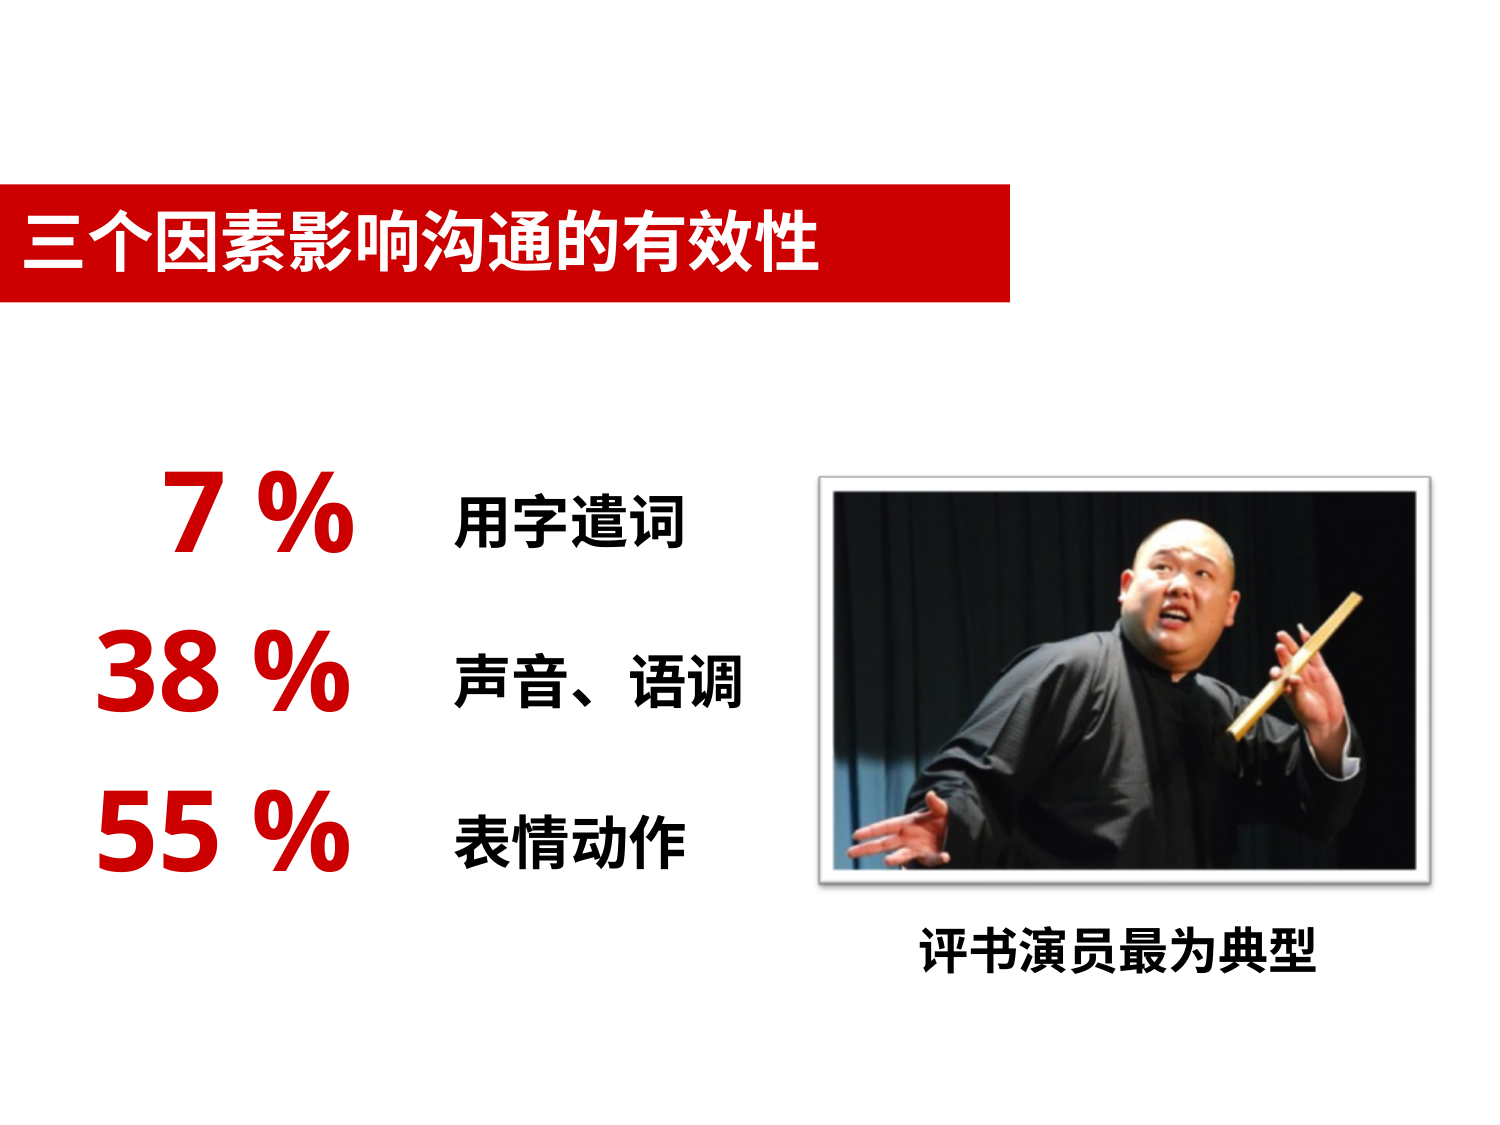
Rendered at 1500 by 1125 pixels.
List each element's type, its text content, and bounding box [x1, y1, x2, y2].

text_box [0, 184, 5, 303]
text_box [52, 591, 762, 743]
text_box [124, 432, 703, 583]
picture [808, 469, 1442, 899]
text_box 三个因素影响沟通的有效性 [5, 177, 1010, 303]
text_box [52, 751, 703, 902]
text_box 评书演员最为典型 [903, 907, 1353, 988]
